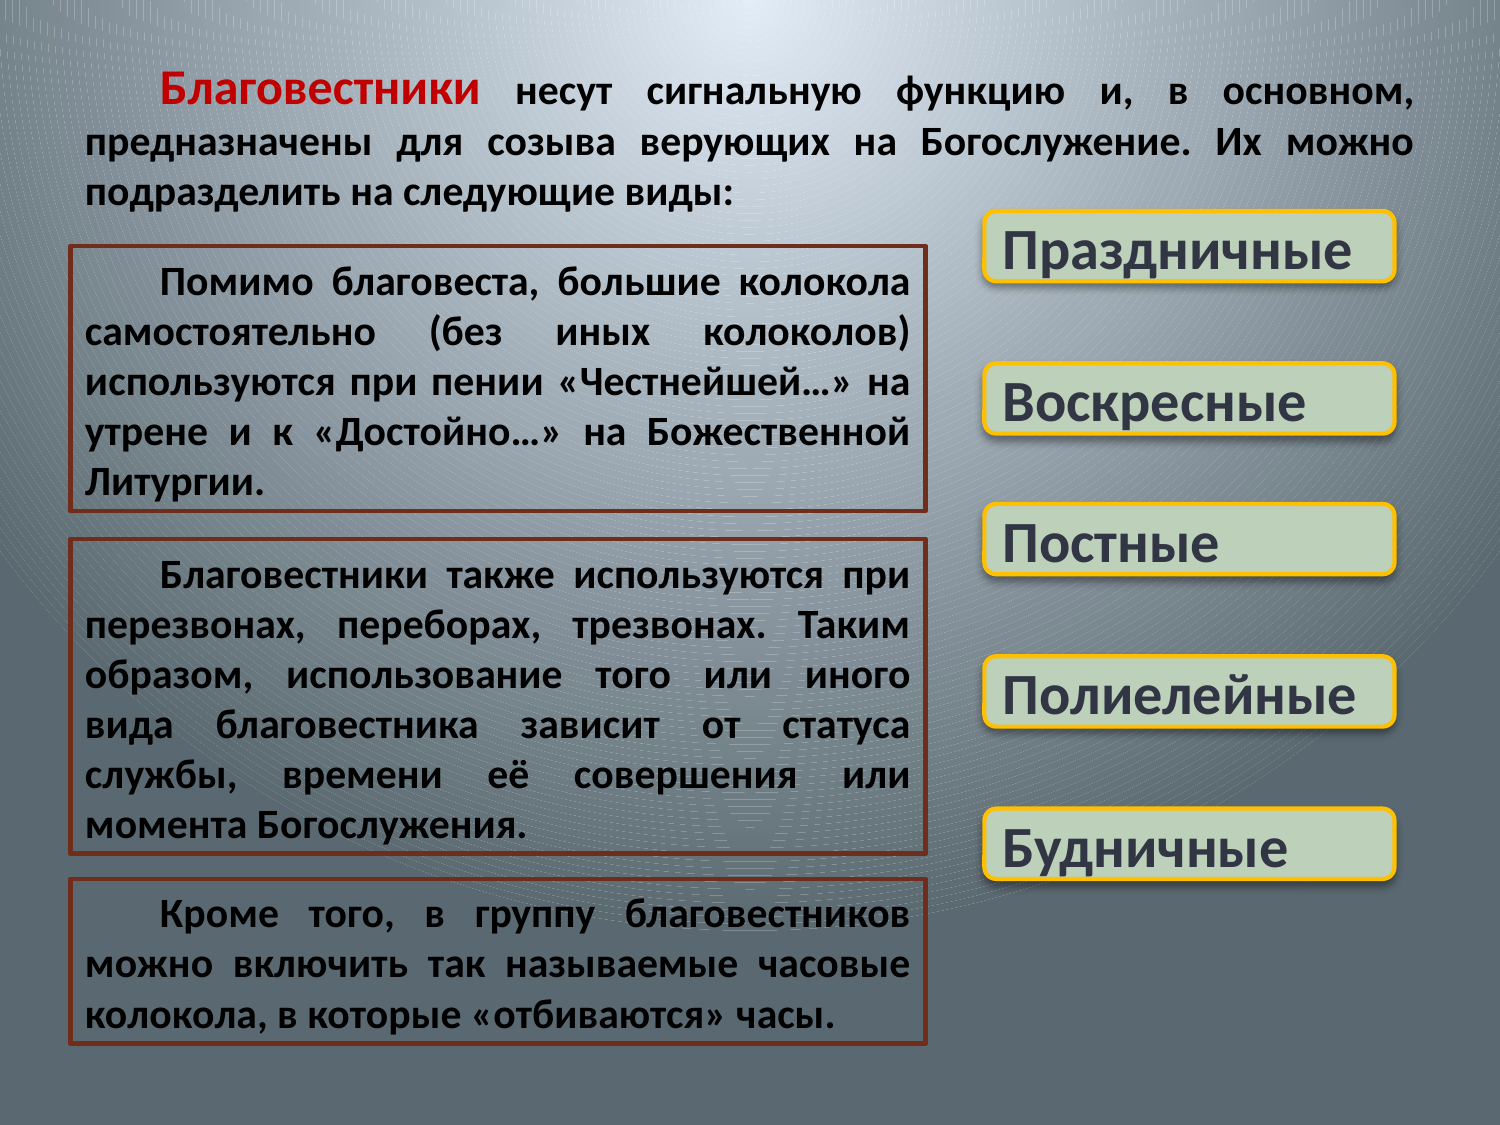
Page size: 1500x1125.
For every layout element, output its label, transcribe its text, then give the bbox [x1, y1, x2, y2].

text_box Благовестники несут сигнальную функцию и, в основном, предназначены для созыва верующих на Богослужение. Их можно подразделить на следующие виды: [70, 46, 1430, 222]
text_box Праздничные [982, 208, 1397, 284]
text_box Кроме того, в группу благовестников можно включить так называемые часовые колокола, в которые «отбиваются» часы. [70, 878, 926, 1044]
text_box Полиелейные [982, 654, 1397, 729]
text_box Благовестники также используются при перезвонах, переборах, трезвонах. Таким образом, использование того или иного вида благовестника зависит от статуса службы, времени её совершения или момента Богослужения. [70, 538, 926, 854]
text_box Воскресные [982, 361, 1397, 436]
text_box Будничные [982, 806, 1397, 882]
text_box Помимо благовеста, большие колокола самостоятельно (без иных колоколов) используются при пении «Честнейшей…» на утрене и к «Достойно…» на Божественной Литургии. [70, 246, 926, 511]
text_box Постные [982, 501, 1397, 577]
